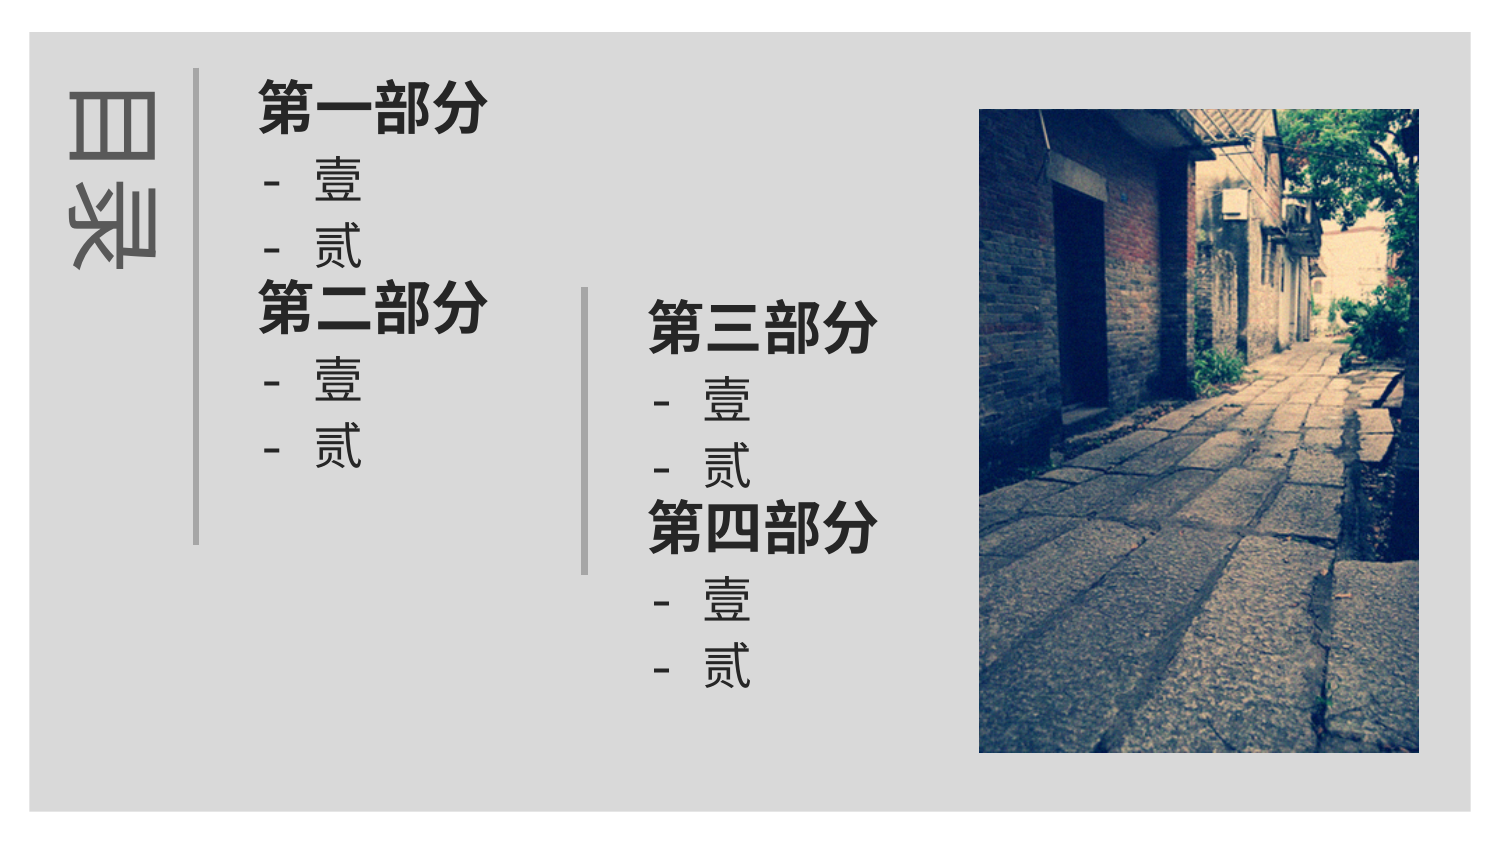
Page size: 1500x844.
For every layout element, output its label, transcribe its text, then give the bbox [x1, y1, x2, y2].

text_box 第三部分 壹 贰 第四部分 壹 贰 [631, 287, 974, 703]
picture [979, 109, 1419, 754]
text_box 目录 [41, 67, 193, 285]
text_box 第一部分 壹 贰 第二部分 壹 贰 [242, 67, 809, 483]
